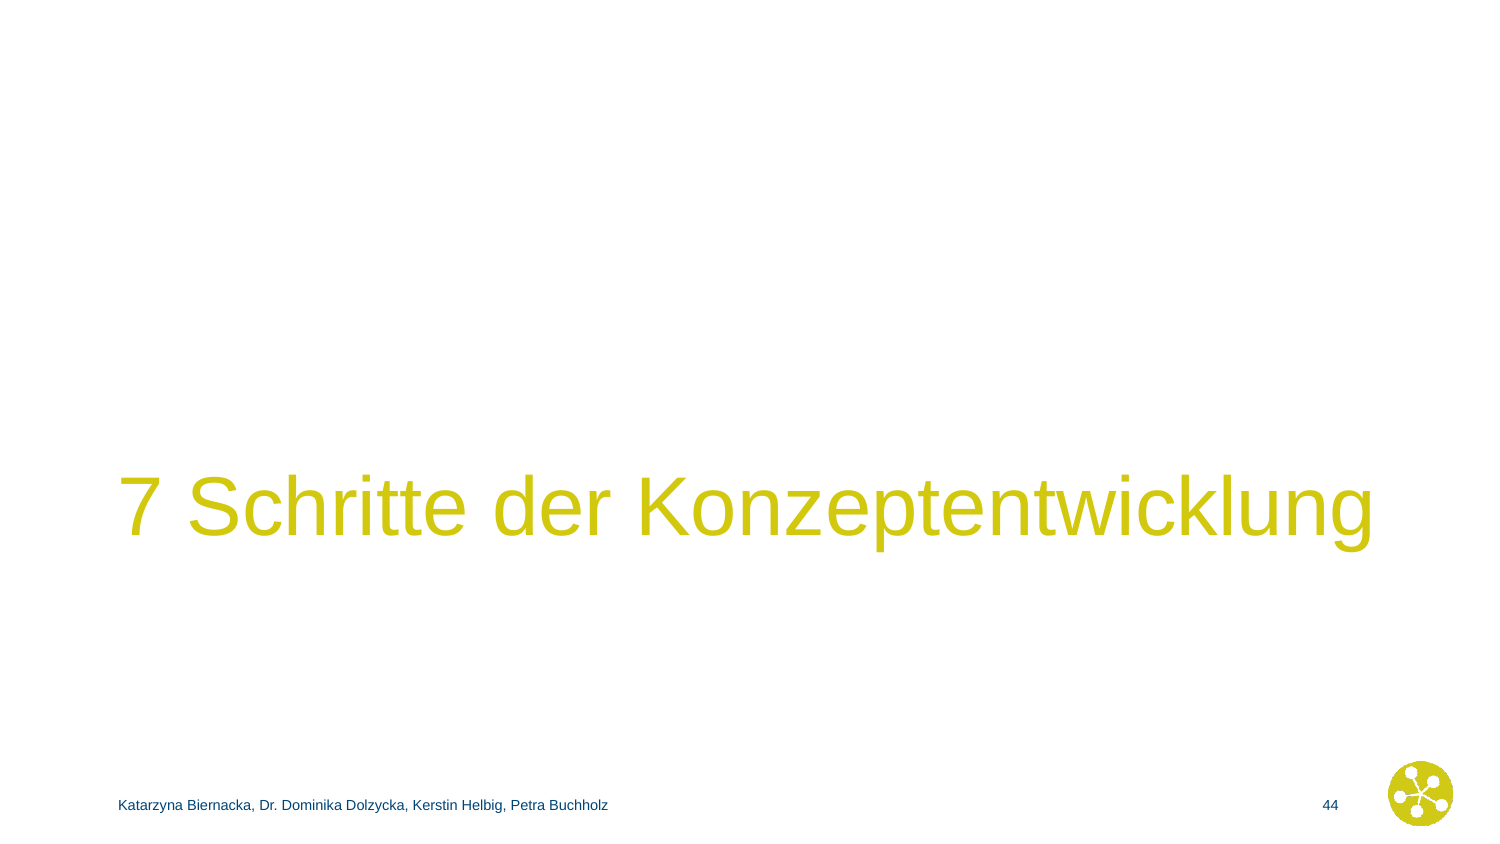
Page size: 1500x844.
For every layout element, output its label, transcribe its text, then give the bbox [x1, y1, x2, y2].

footer Katarzyna Biernacka, Dr. Dominika Dolzycka, Kerstin Helbig, Petra Buchholz [103, 782, 742, 827]
title 7 Schritte der Konzeptentwicklung [102, 210, 1397, 562]
picture [1388, 761, 1453, 826]
slide_number 43 [1016, 782, 1354, 827]
